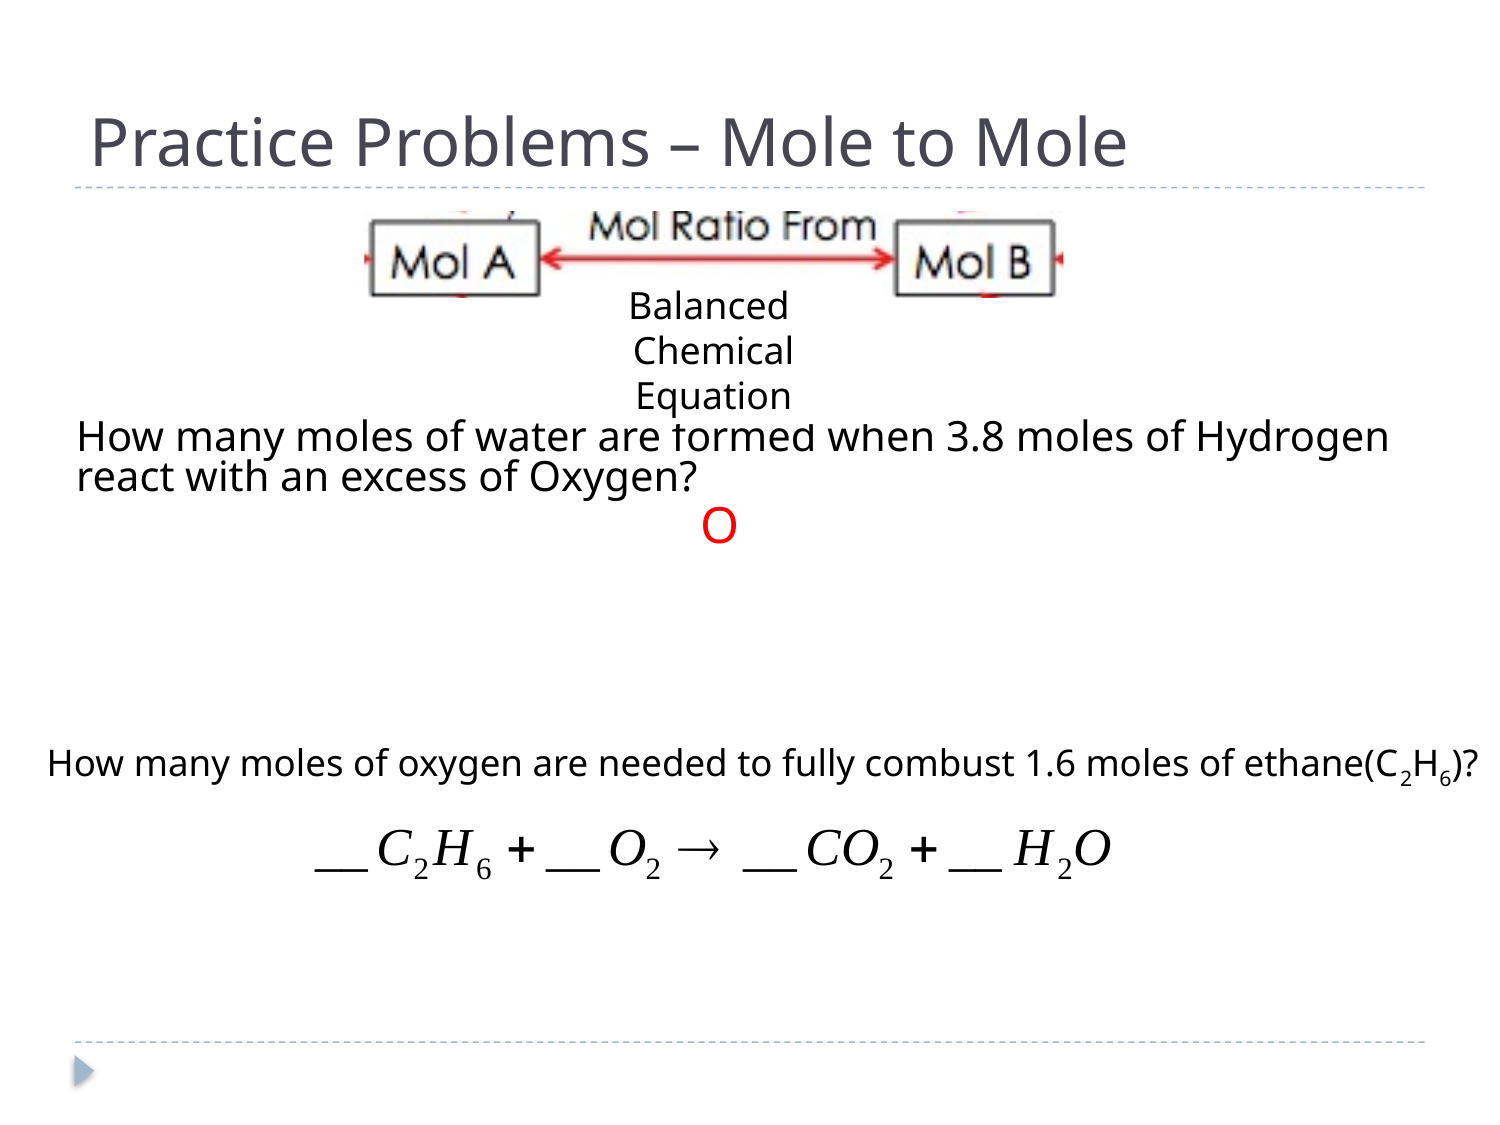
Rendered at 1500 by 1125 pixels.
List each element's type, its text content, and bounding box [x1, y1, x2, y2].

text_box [305, 812, 1123, 893]
picture [364, 210, 1064, 299]
title Practice Problems – Mole to Mole [75, 24, 1425, 188]
text_box Balanced Chemical Equation [545, 310, 883, 425]
text_box How many moles of water are formed when 3.8 moles of Hydrogen react with an excess of Oxygen? [61, 412, 1499, 708]
list How many moles of oxygen are needed to fully combust 1.6 moles of ethane(C2H6)? [28, 737, 1496, 825]
